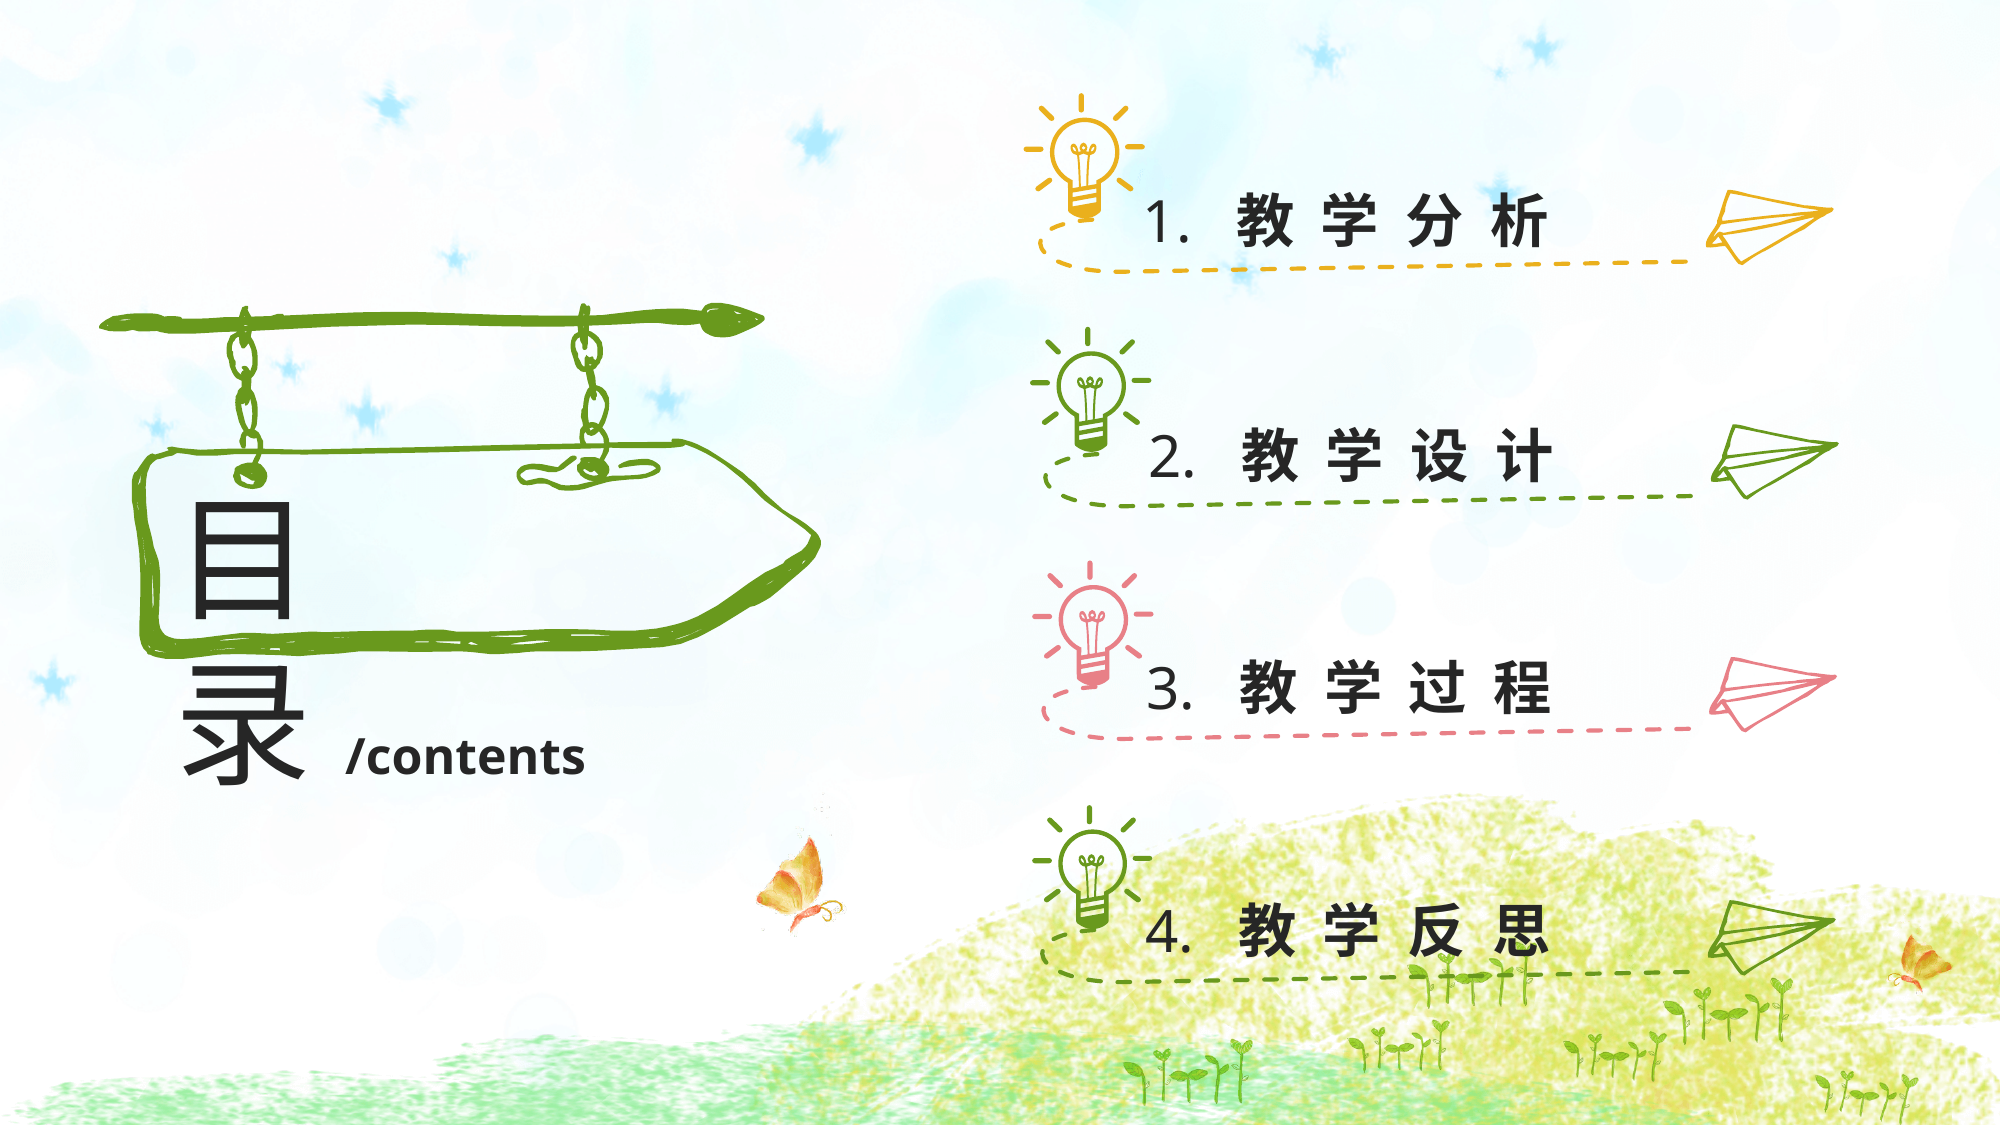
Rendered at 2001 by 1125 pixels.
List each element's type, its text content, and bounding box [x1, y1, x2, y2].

picture [0, 0, 2000, 1125]
text_box [753, 481, 821, 607]
text_box [99, 302, 765, 658]
text_box 4. 教 学 反 思 [1130, 887, 1645, 972]
text_box [1710, 424, 1839, 500]
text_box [1032, 560, 1154, 686]
text_box [1709, 656, 1838, 733]
text_box 2. 教 学 设 计 [1133, 411, 1648, 496]
text_box [1707, 900, 1836, 976]
text_box 3. 教 学 过 程 [1131, 643, 1646, 729]
text_box [1039, 219, 1694, 273]
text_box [1023, 93, 1145, 219]
text_box [1044, 453, 1699, 508]
text_box [1042, 686, 1697, 740]
text_box [1041, 930, 1696, 984]
text_box 目 录/contents [160, 465, 753, 810]
text_box [1705, 189, 1834, 266]
text_box 1. 教 学 分 析 [1128, 176, 1643, 262]
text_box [1030, 326, 1152, 453]
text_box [1032, 805, 1153, 930]
